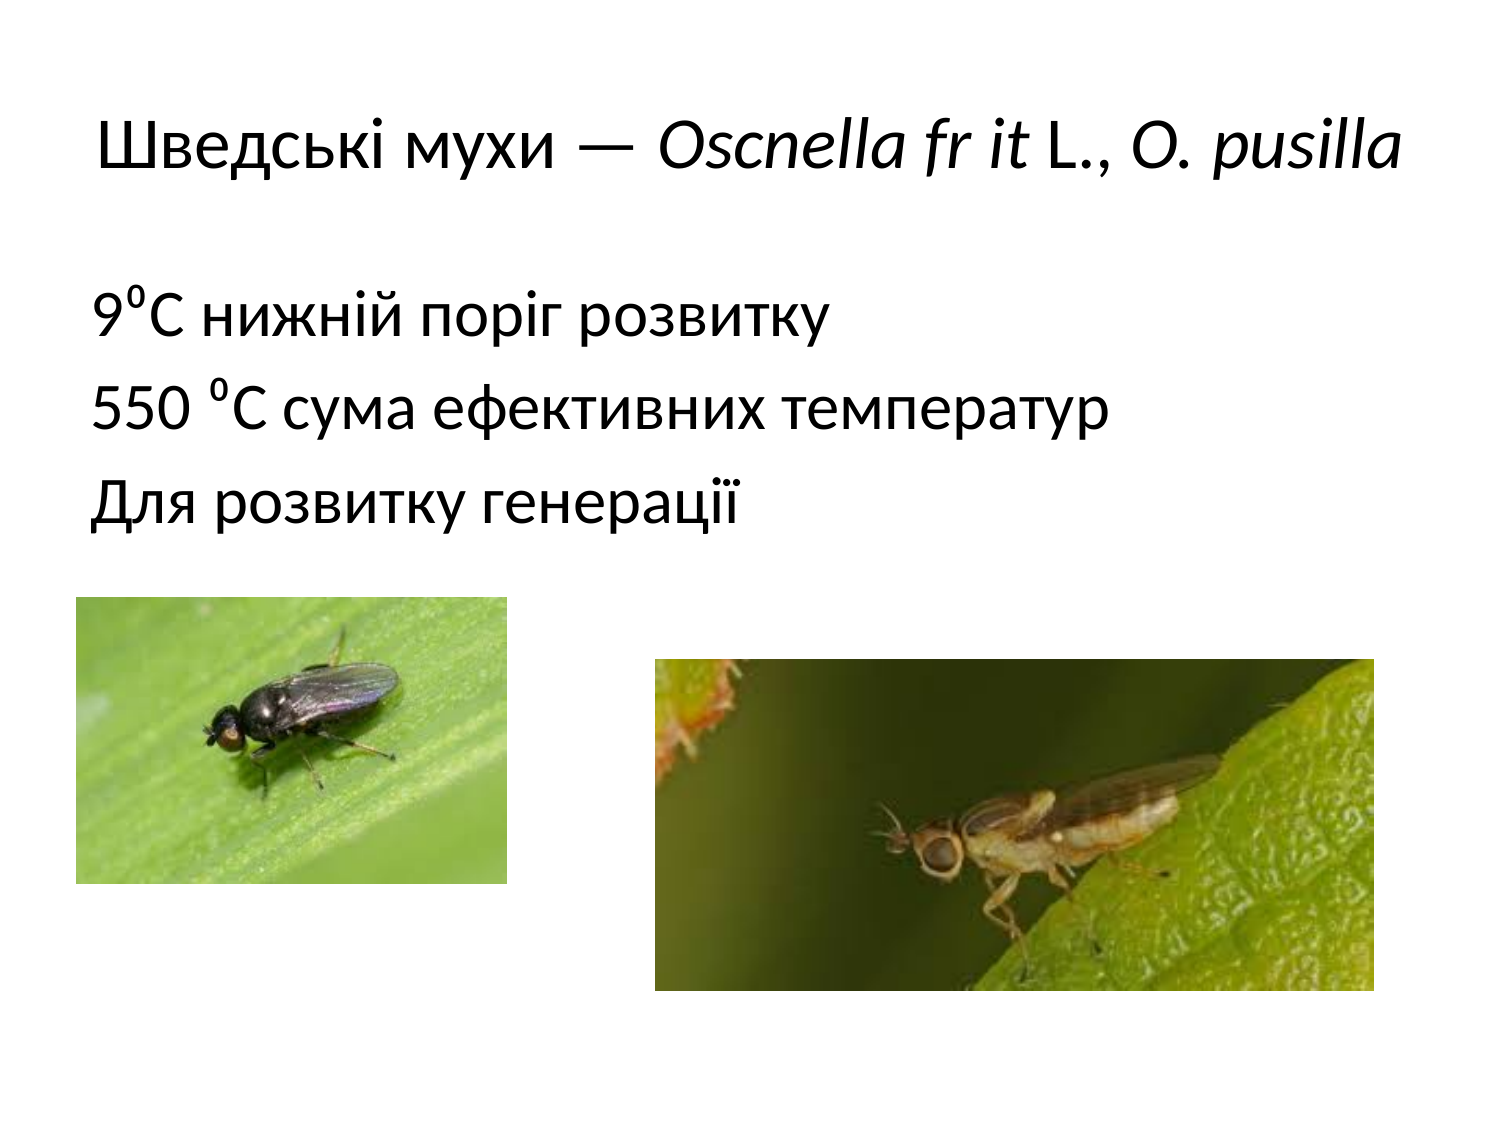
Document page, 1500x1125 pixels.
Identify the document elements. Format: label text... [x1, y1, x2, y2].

picture [76, 597, 507, 885]
title Шведські мухи — Oscnella fr it L., О. pusilla [75, 45, 1425, 233]
picture [655, 659, 1374, 991]
list 9⁰С нижній поріг розвитку 550 ⁰С сума ефективних температур Для розвитку генерації [75, 262, 1425, 1005]
